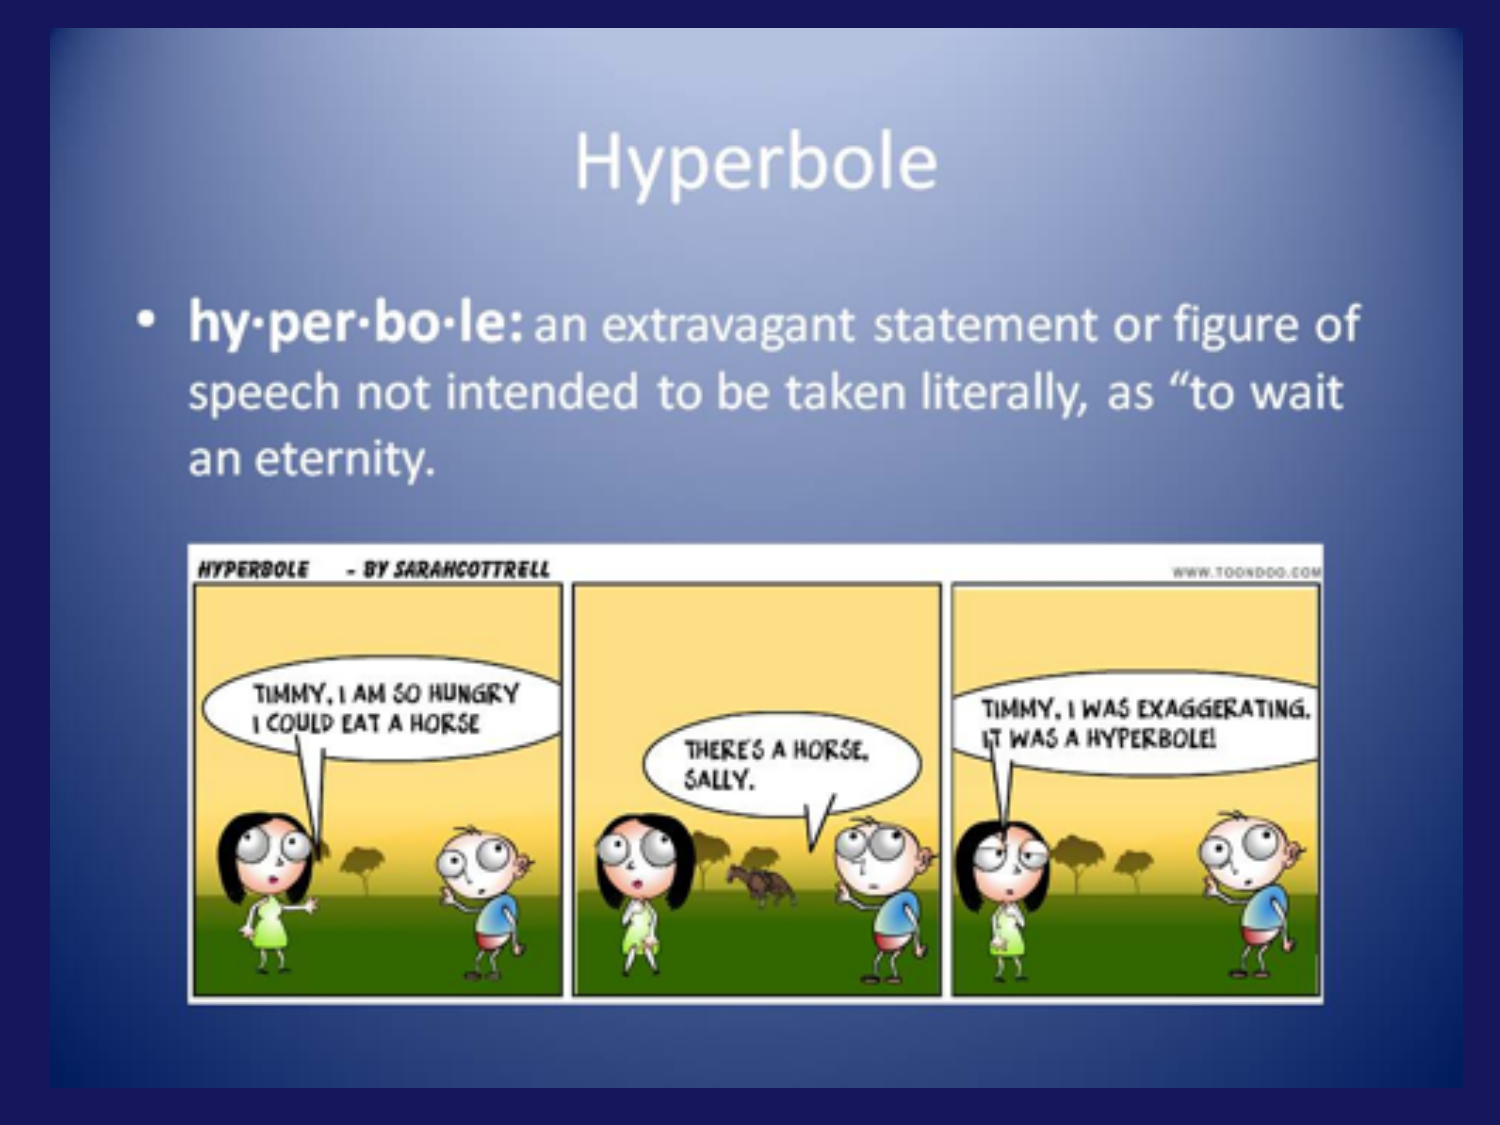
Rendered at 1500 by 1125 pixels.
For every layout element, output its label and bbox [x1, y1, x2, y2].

picture [49, 27, 1463, 1088]
